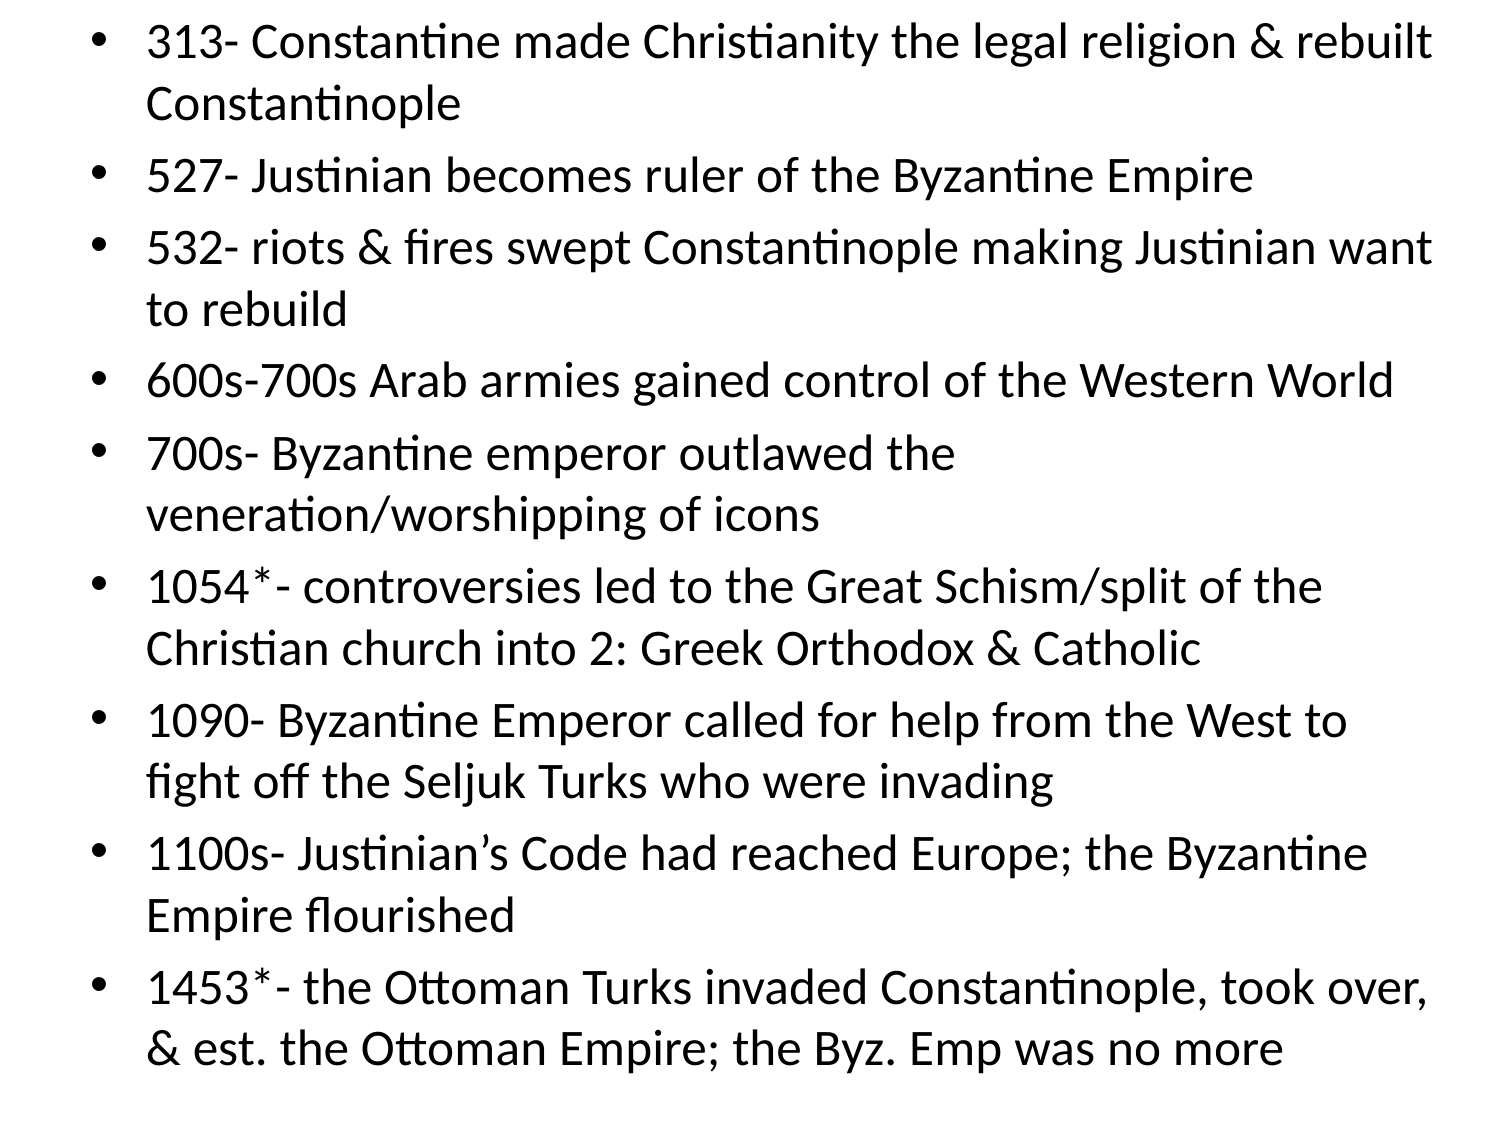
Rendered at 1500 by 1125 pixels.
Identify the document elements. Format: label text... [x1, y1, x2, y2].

list 313- Constantine made Christianity the legal religion & rebuilt Constantinople 527- Justinian becomes ruler of the Byzantine Empire 532- riots & fires swept Constantinople making Justinian want to rebuild 600s-700s Arab armies gained control of the Western World 700s- Byzantine emperor outlawed the veneration/worshipping of icons 1054*- controversies led to the Great Schism/split of the Christian church into 2: Greek Orthodox & Catholic 1090- Byzantine Emperor called for help from the West to fight off the Seljuk Turks who were invading 1100s- Justinian’s Code had reached Europe; the Byzantine Empire flourished 1453*- the Ottoman Turks invaded Constantinople, took over, & est. the Ottoman Empire; the Byz. Emp was no more [75, 0, 1463, 1088]
